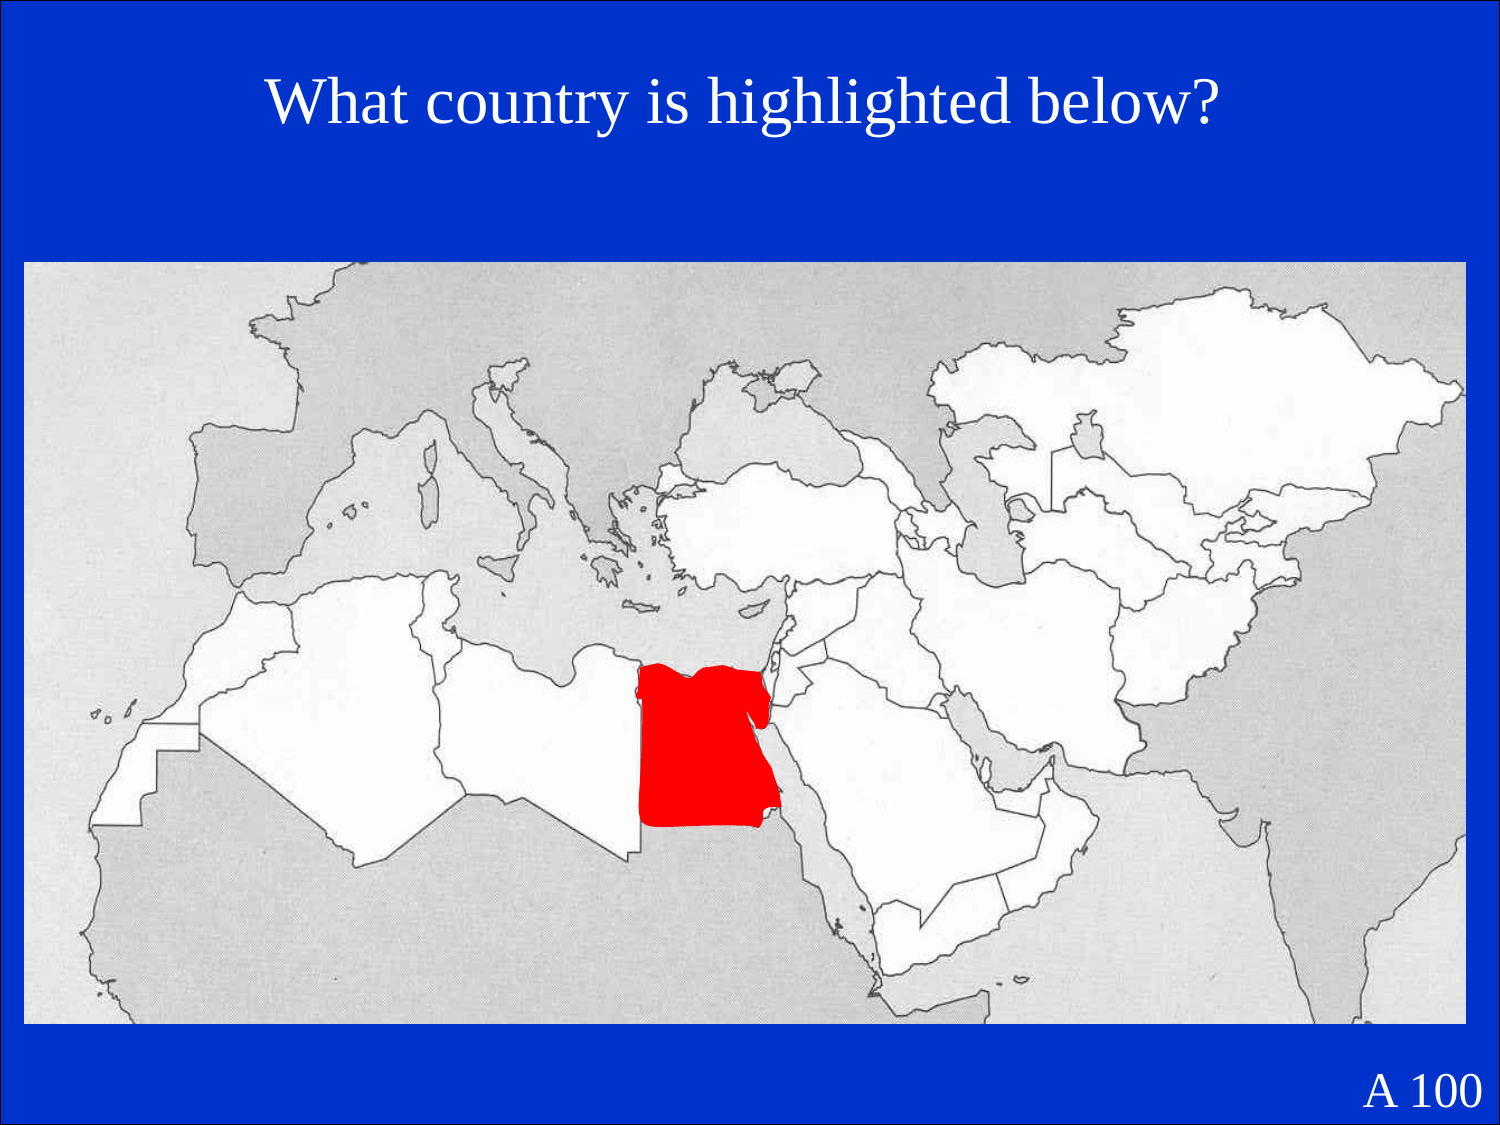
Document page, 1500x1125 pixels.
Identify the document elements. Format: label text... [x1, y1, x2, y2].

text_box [24, 262, 1466, 1024]
text_box [0, 1, 1500, 1125]
text_box What country is highlighted below? [224, 49, 1263, 145]
text_box A 100 [1347, 1049, 1499, 1125]
